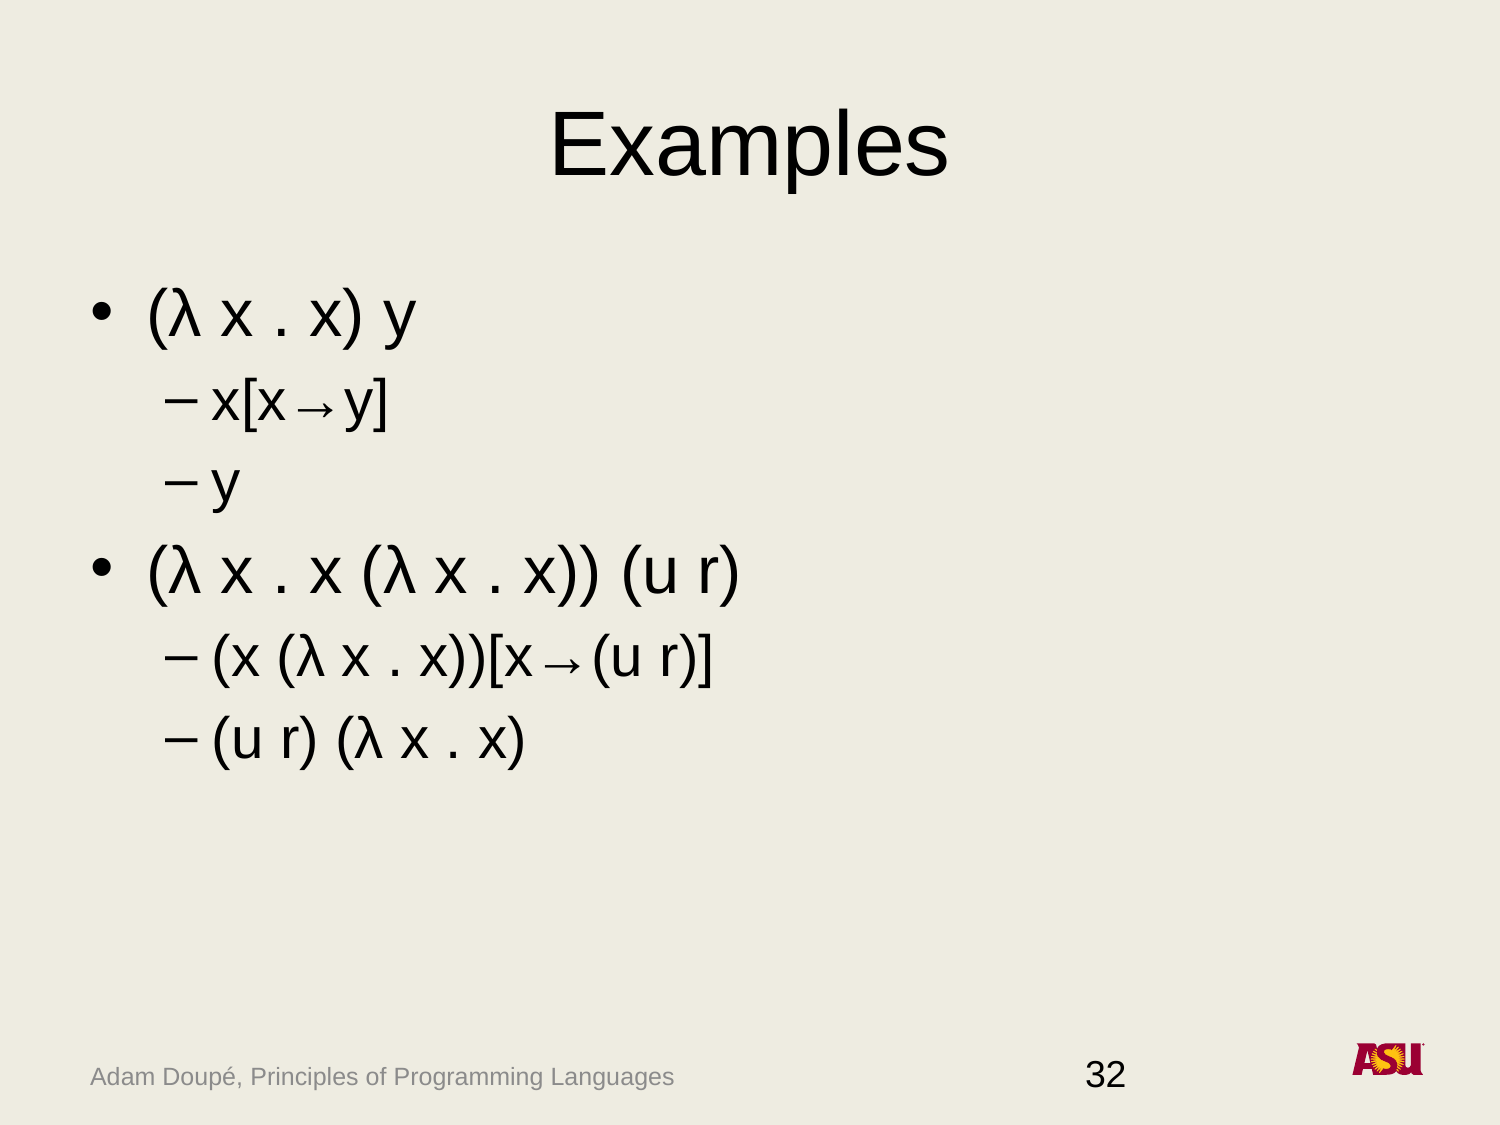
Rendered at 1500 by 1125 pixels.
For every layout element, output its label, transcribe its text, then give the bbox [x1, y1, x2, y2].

title Examples [75, 45, 1425, 233]
slide_number 32 [1070, 1042, 1421, 1103]
list (λ x . x) y x[x→y] y (λ x . x (λ x . x)) (u r) (x (λ x . x))[x→(u r)] (u r) (λ x . x) [75, 262, 1425, 1005]
